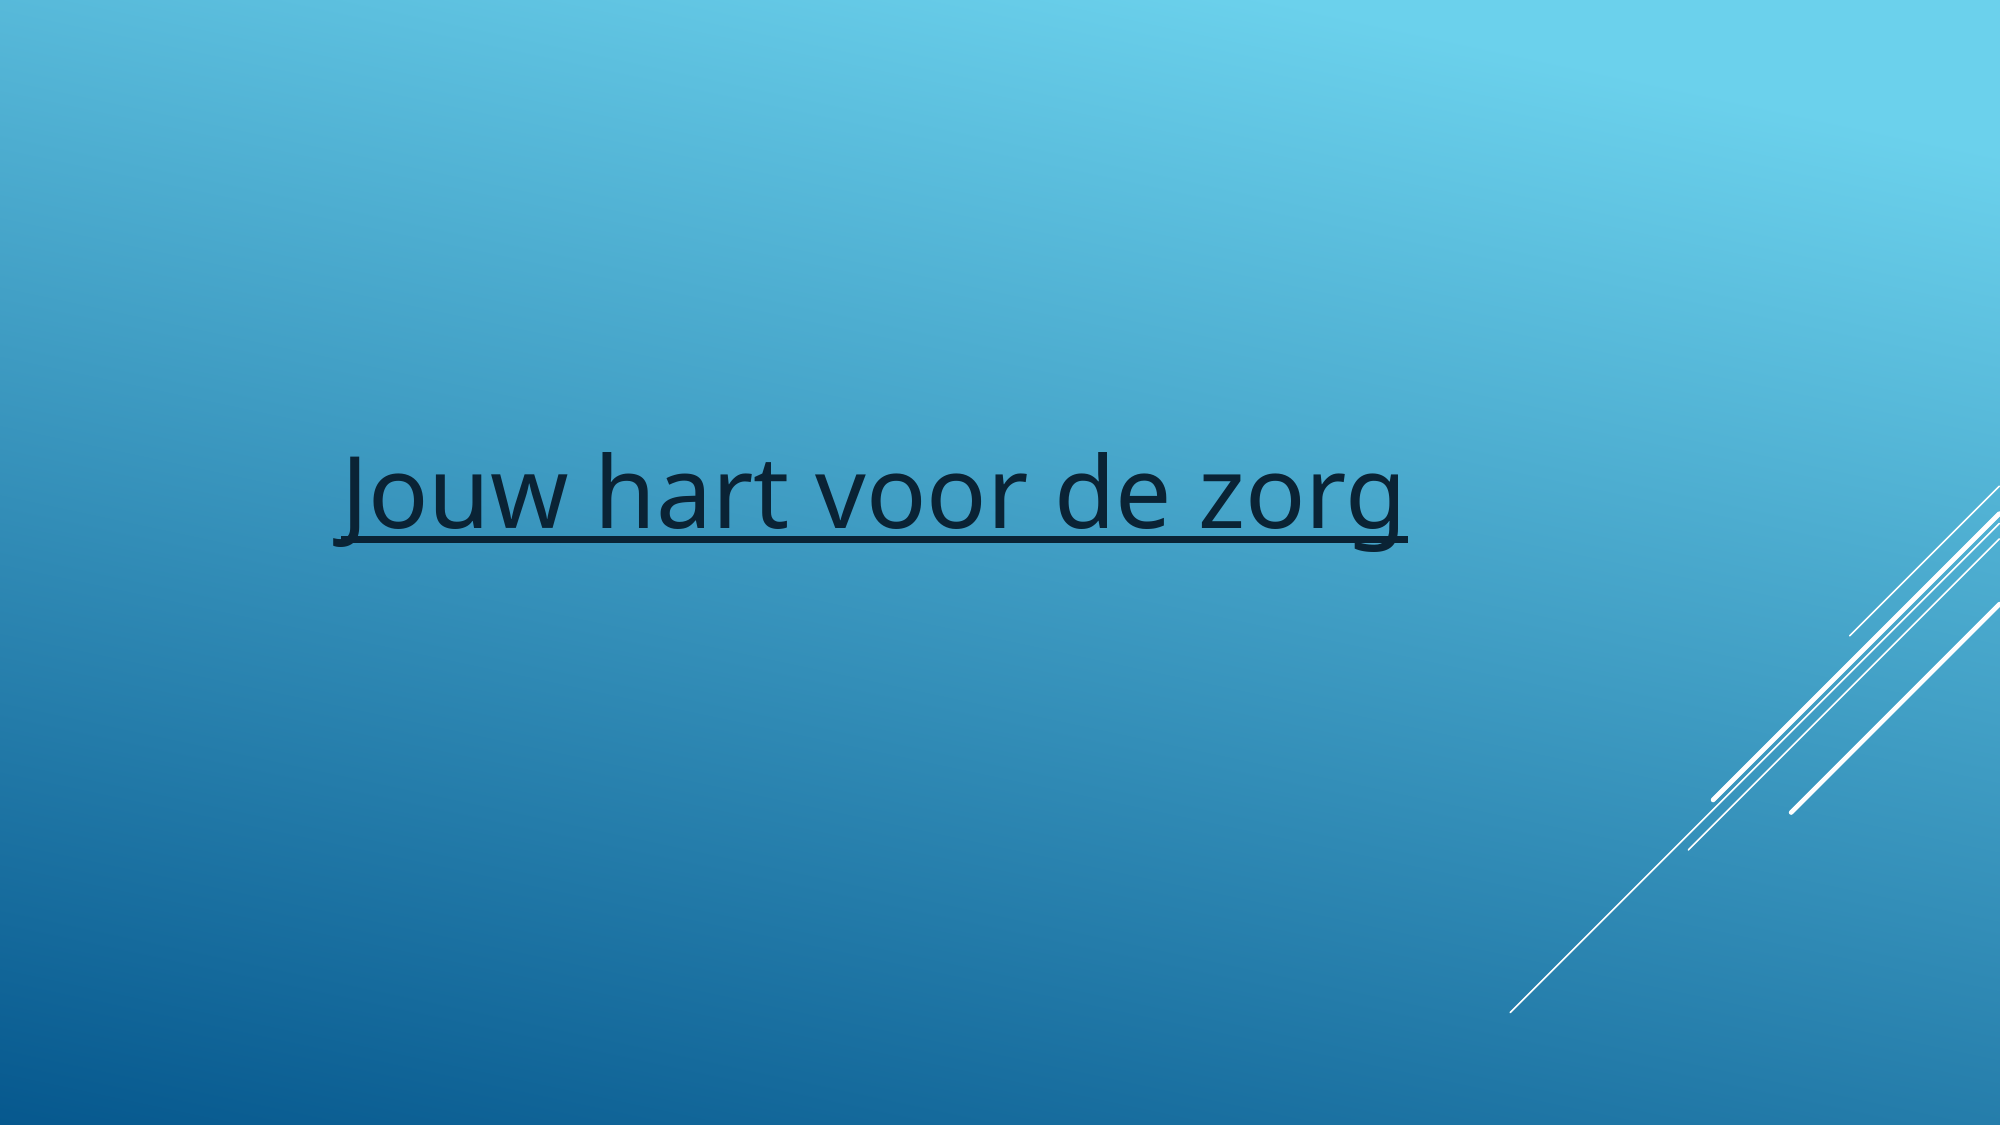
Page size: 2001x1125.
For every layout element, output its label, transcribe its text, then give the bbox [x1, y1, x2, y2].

list Jouw hart voor de zorg [326, 200, 1727, 794]
